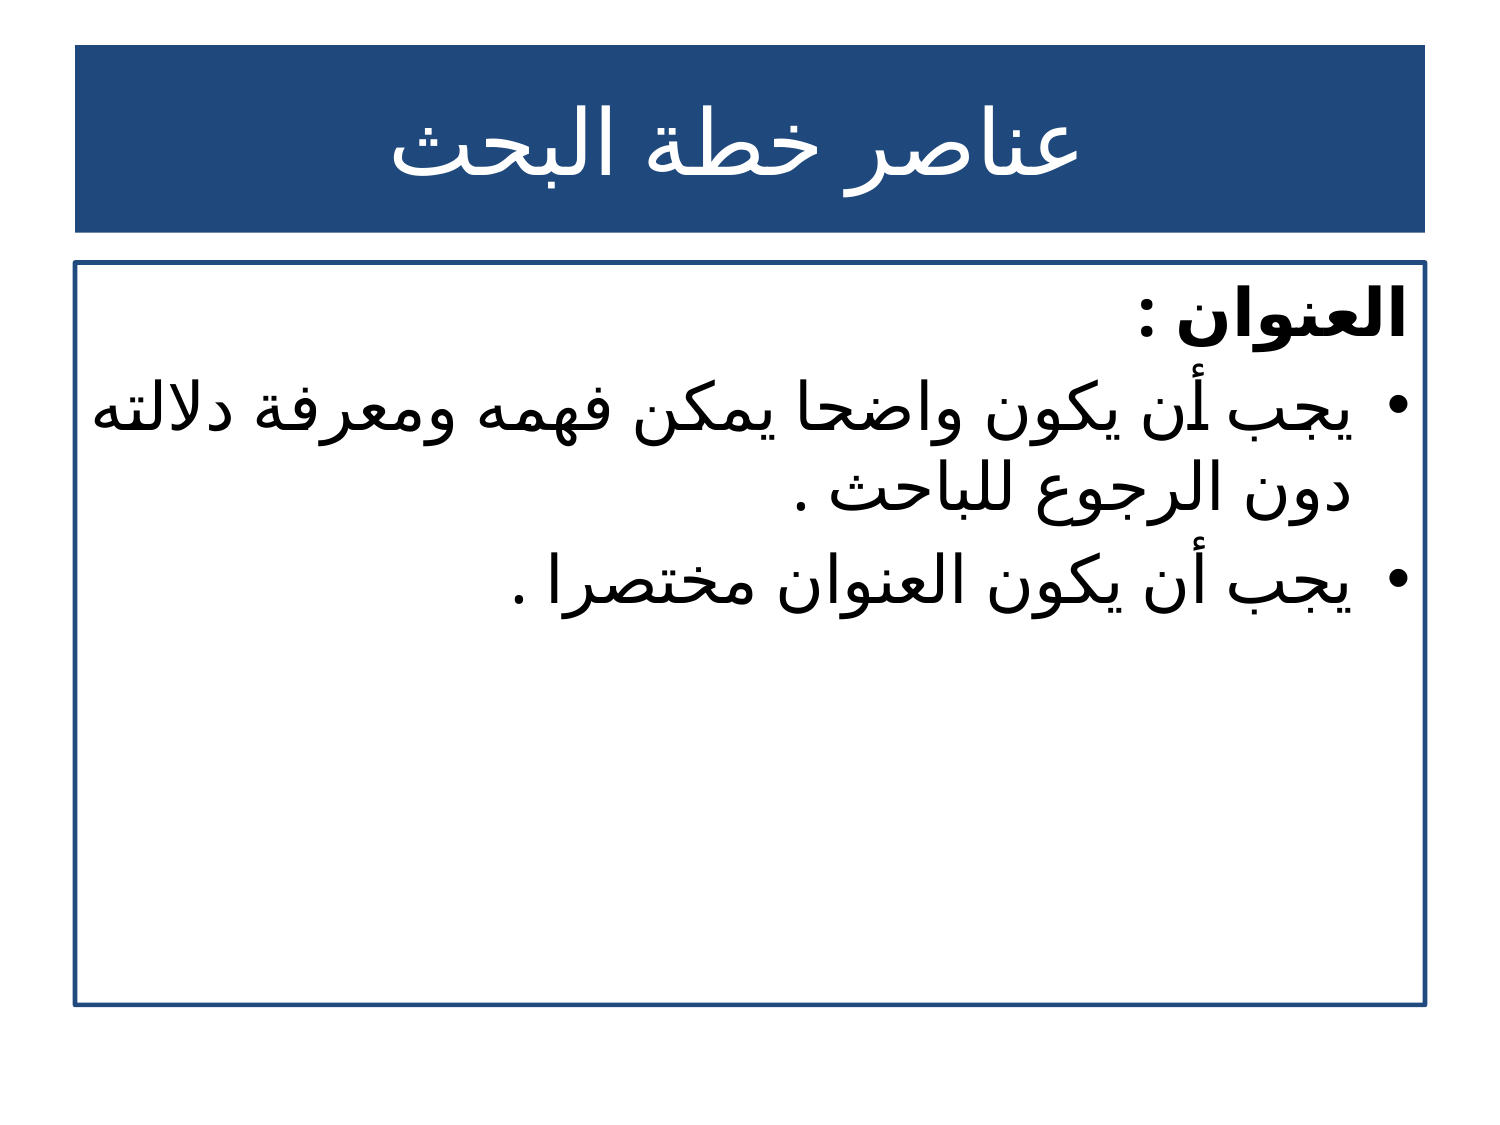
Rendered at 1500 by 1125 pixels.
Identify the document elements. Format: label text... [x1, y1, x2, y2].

list العنوان : يجب أن يكون واضحا يمكن فهمه ومعرفة دلالته دون الرجوع للباحث . يجب أن يكون العنوان مختصرا . [75, 262, 1425, 1005]
title عناصر خطة البحث [75, 45, 1425, 233]
